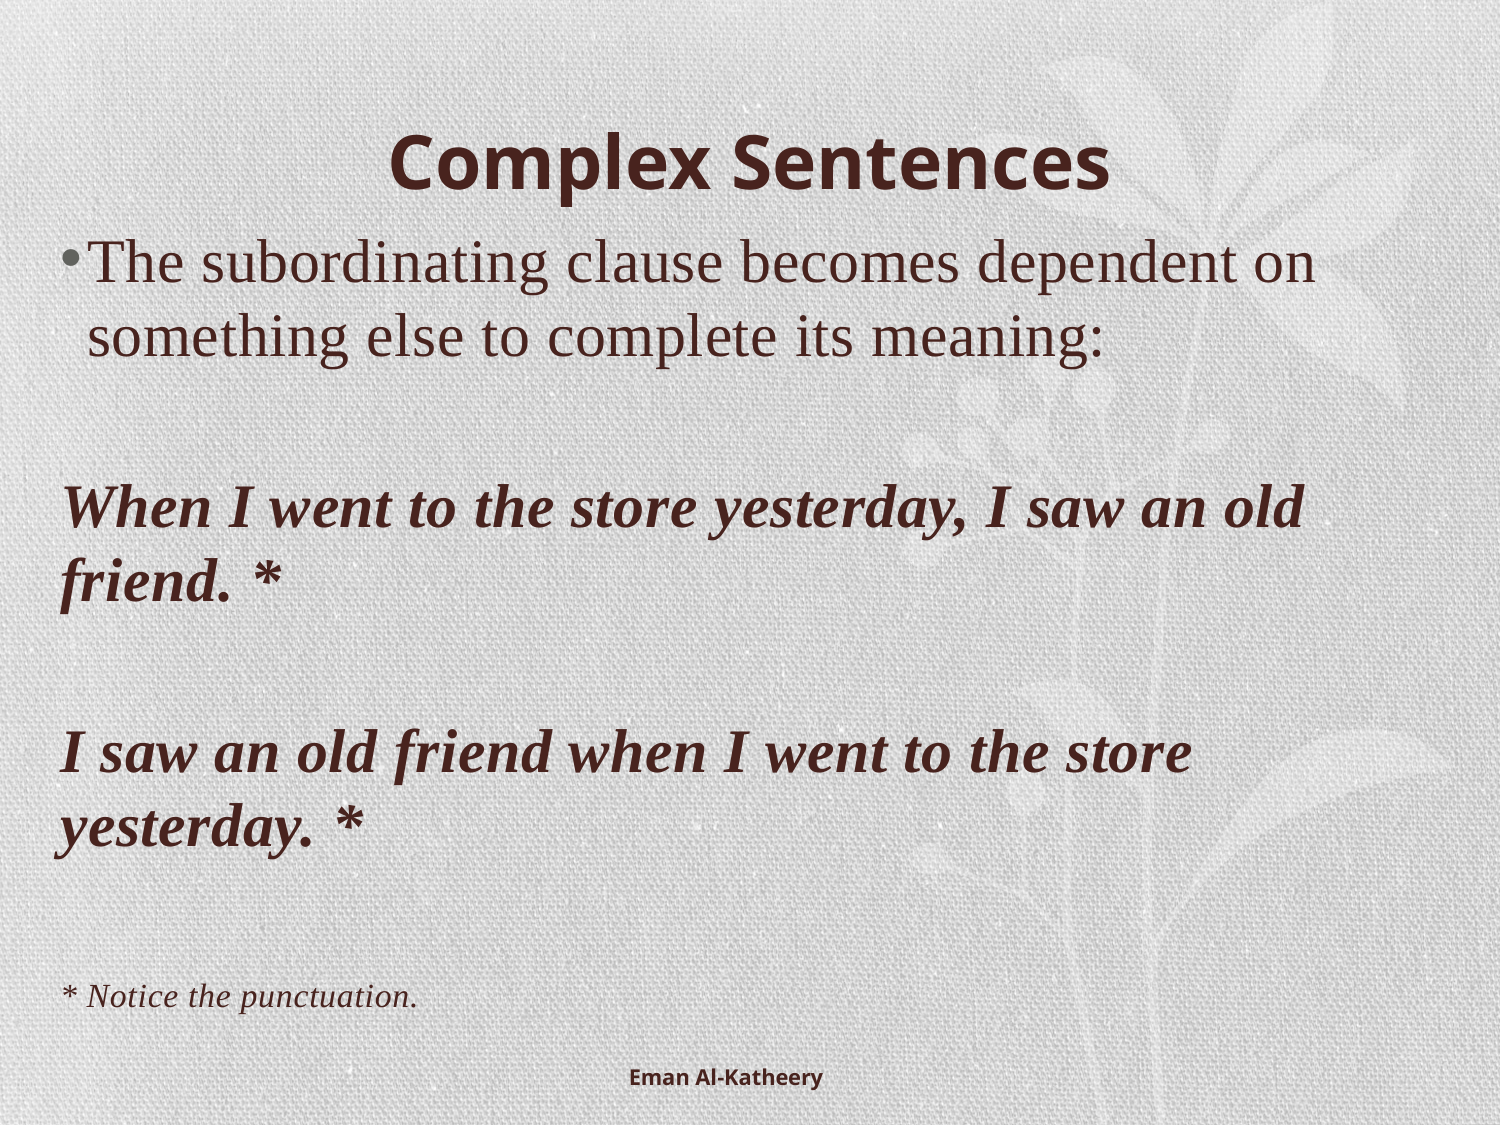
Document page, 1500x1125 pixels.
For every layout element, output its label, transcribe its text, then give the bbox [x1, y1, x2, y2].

footer Eman Al-Katheery [614, 1054, 1285, 1103]
list The subordinating clause becomes dependent on something else to complete its meaning: When I went to the store yesterday, I saw an old friend. * I saw an old friend when I went to the store yesterday. * * Notice the punctuation. [45, 213, 1455, 1023]
title Complex Sentences [45, 37, 1455, 213]
